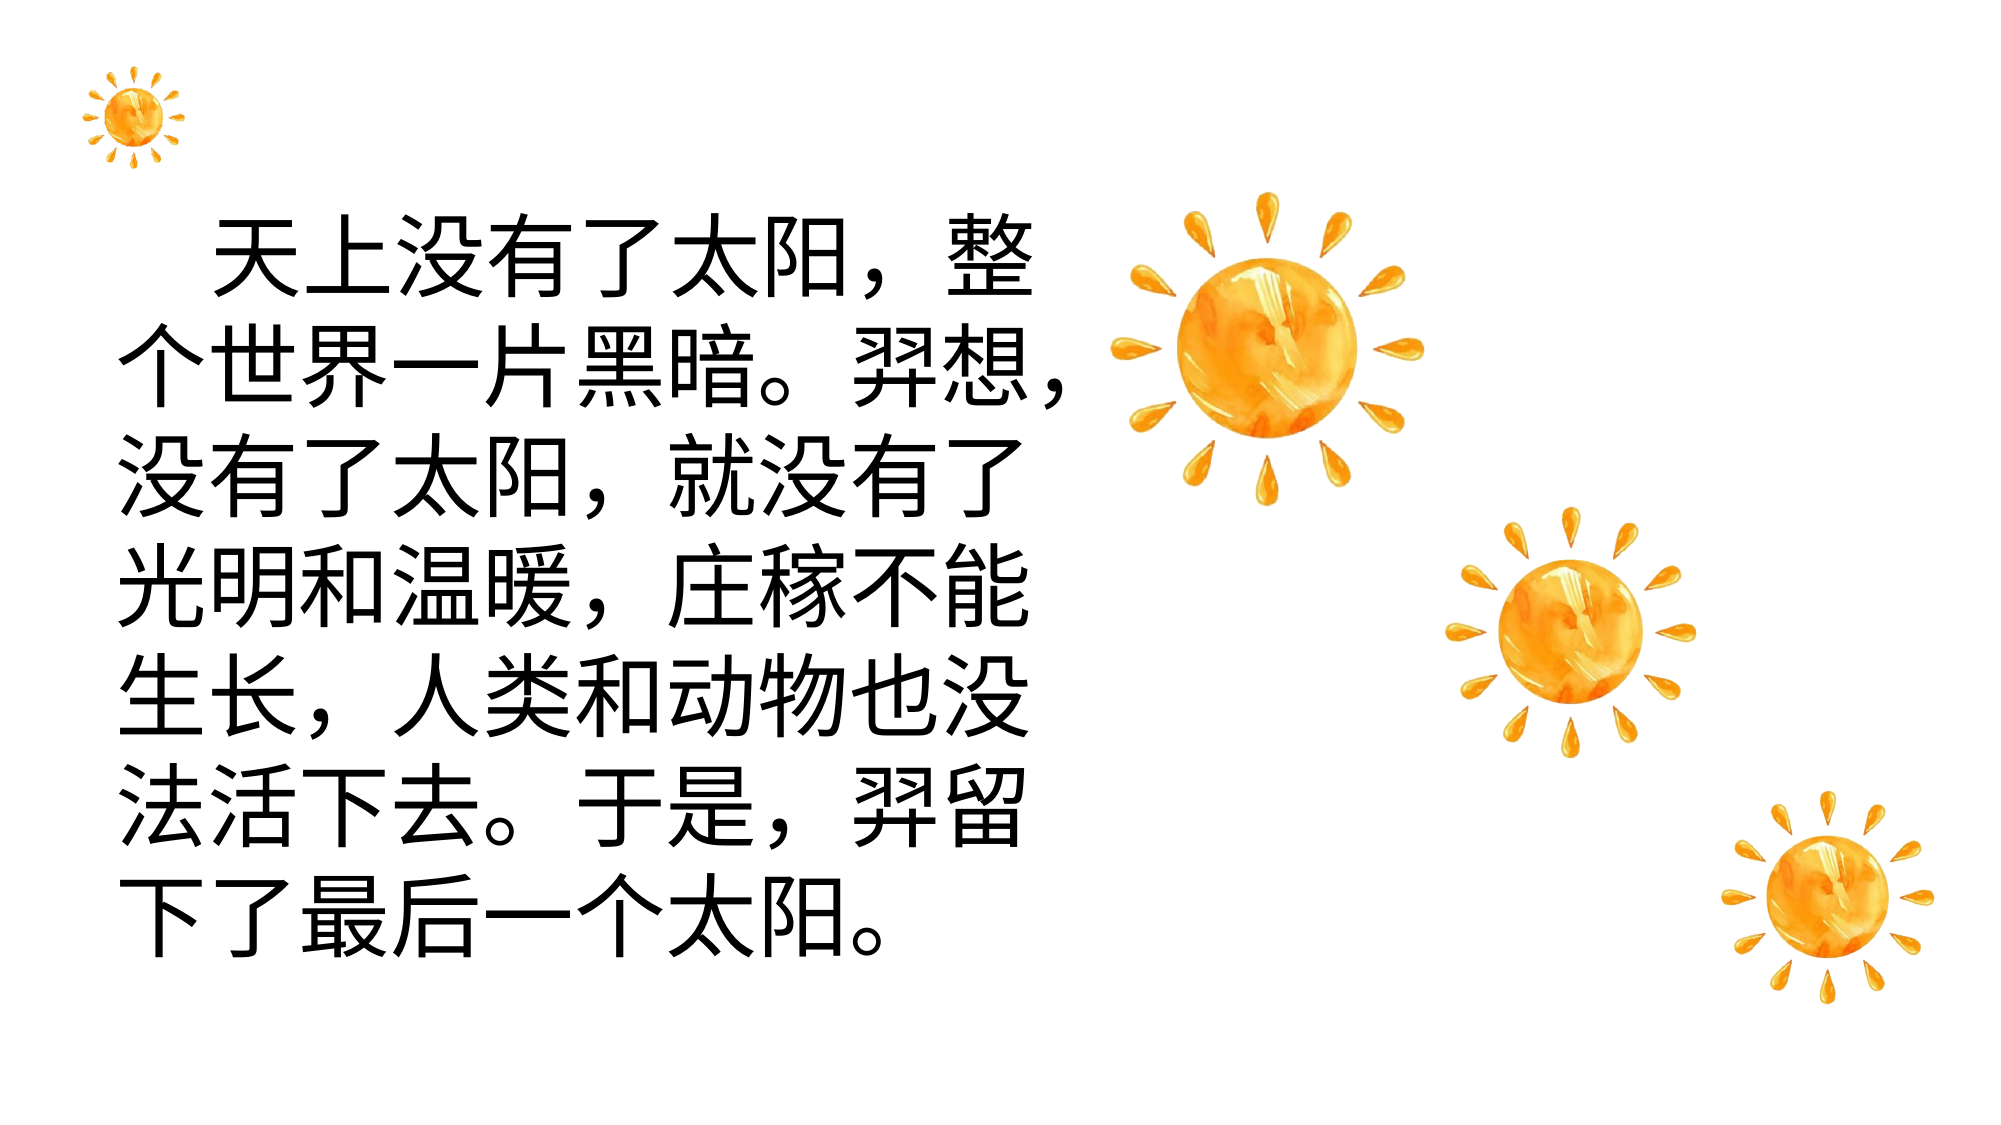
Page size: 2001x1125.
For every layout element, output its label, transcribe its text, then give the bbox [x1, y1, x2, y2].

text_box 天上没有了太阳，整个世界一片黑暗。羿想，没有了太阳，就没有了光明和温暖，庄稼不能生长，人类和动物也没法活下去。于是，羿留下了最后一个太阳。 [100, 191, 1081, 976]
picture [82, 66, 185, 169]
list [1109, 191, 1425, 507]
picture [1720, 790, 1935, 1005]
picture [1444, 506, 1697, 759]
